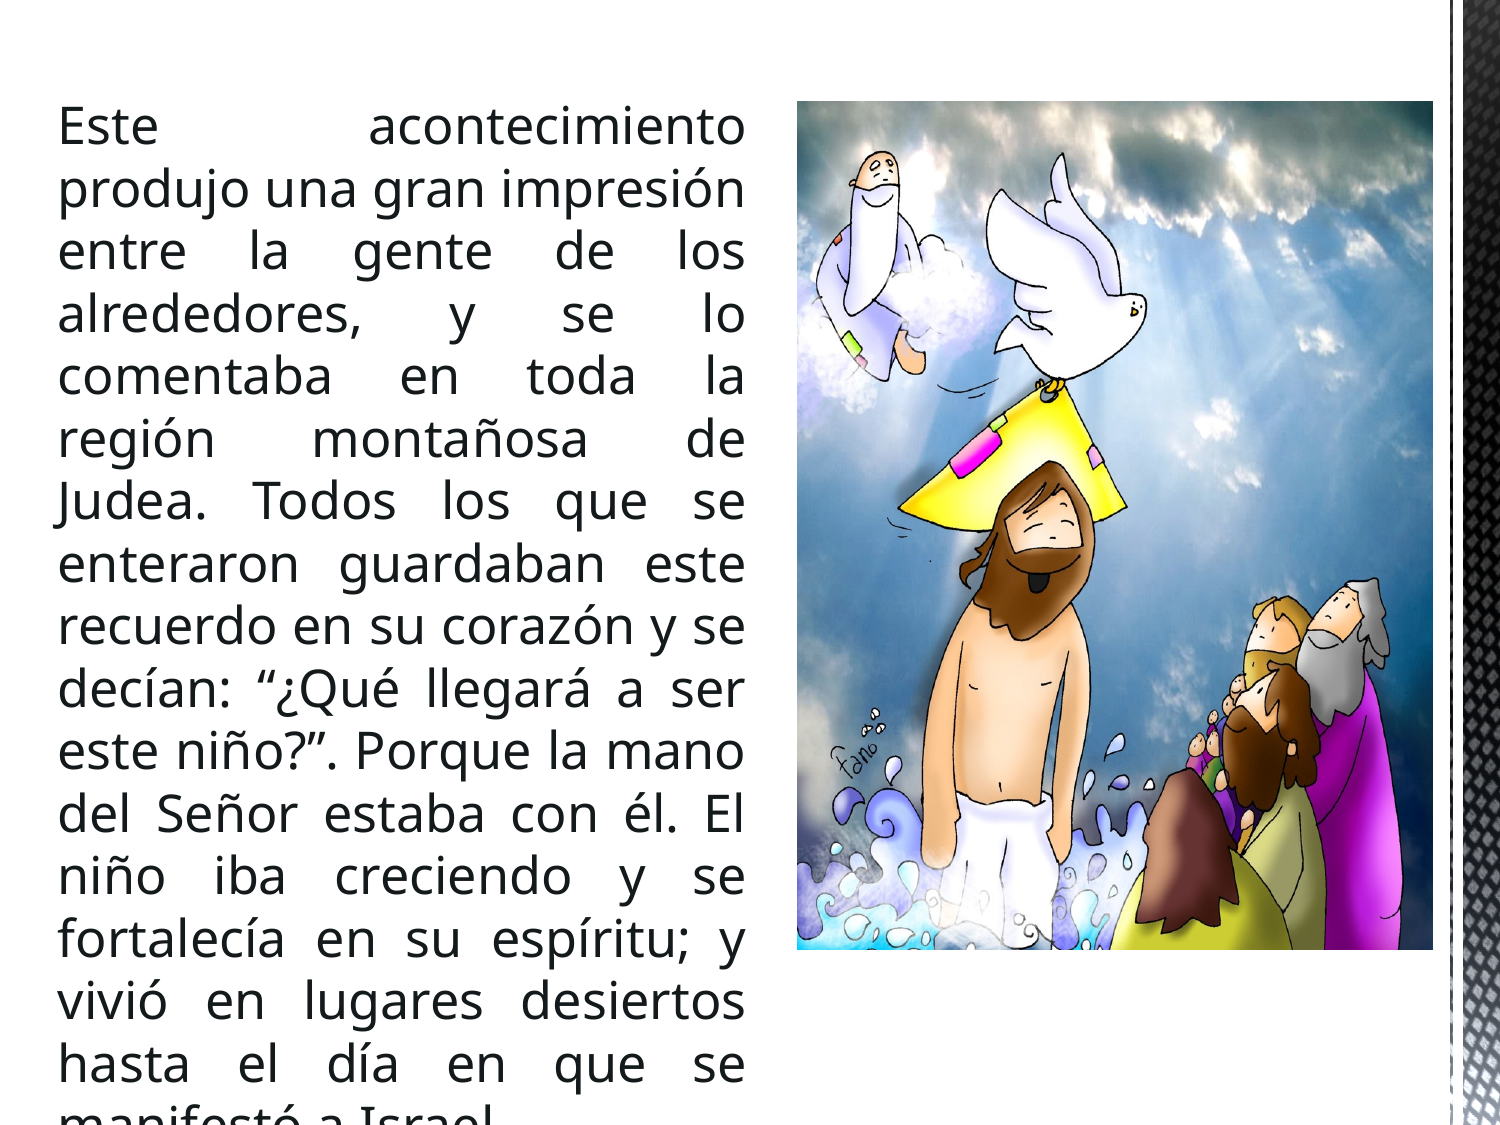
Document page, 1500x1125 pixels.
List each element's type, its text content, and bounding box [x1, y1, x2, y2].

picture [1447, 0, 1500, 1125]
picture [796, 101, 1433, 950]
text_box Este acontecimiento produjo una gran impresión entre la gente de los alrededores, y se lo comentaba en toda la región montañosa de Judea. Todos los que se enteraron guardaban este recuerdo en su corazón y se decían: “¿Qué llegará a ser este niño?”. Porque la mano del Señor estaba con él. El niño iba creciendo y se fortalecía en su espíritu; y vivió en lugares desiertos hasta el día en que se manifestó a Israel. Palabra del Señor. [42, 85, 762, 1125]
